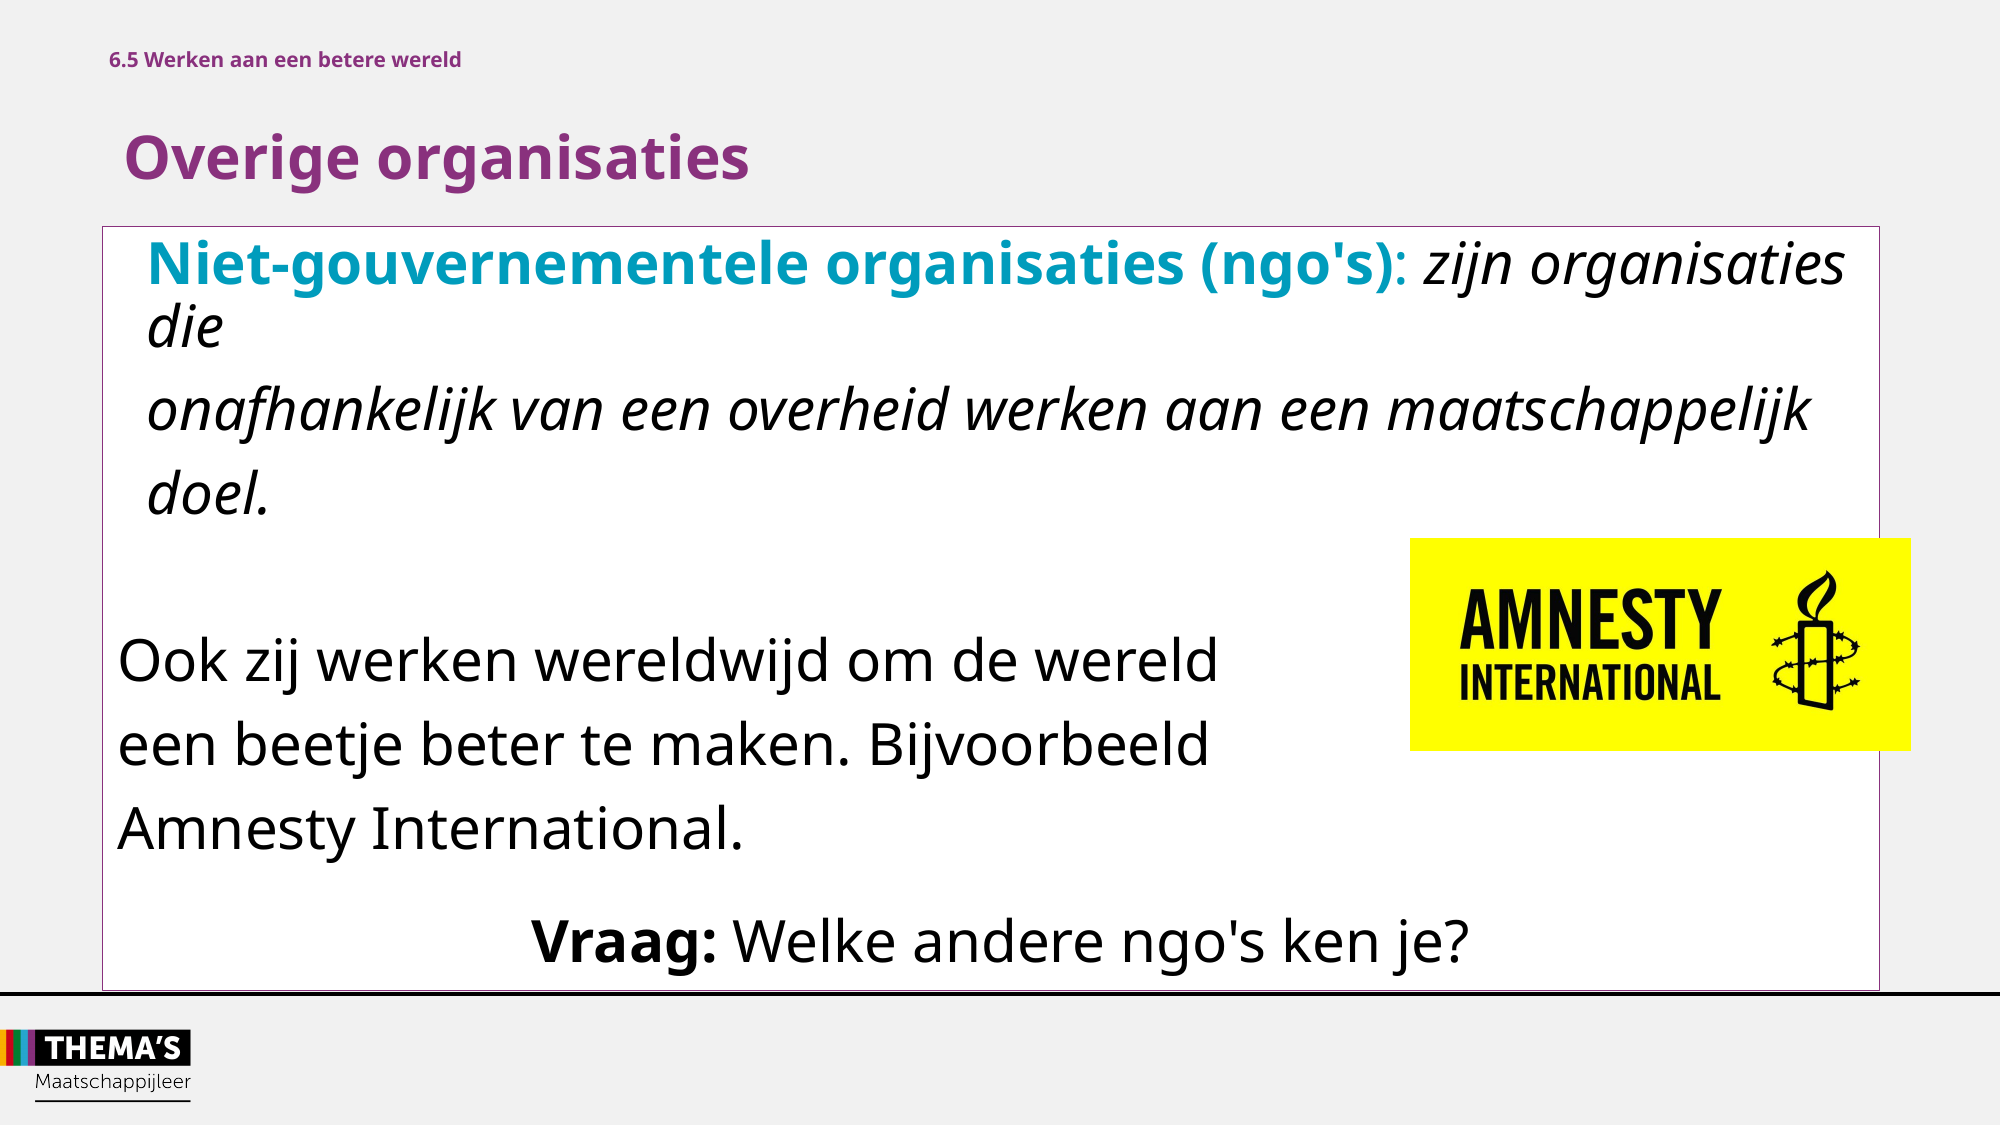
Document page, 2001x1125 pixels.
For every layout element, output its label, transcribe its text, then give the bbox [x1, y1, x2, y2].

list Niet-gouvernementele organisaties (ngo's): zijn organisaties die onafhankelijk van een overheid werken aan een maatschappelijk doel. Ook zij werken wereldwijd om de wereld een beetje beter te maken. Bijvoorbeeld Amnesty International. [102, 226, 1880, 991]
list 6.5 Werken aan een betere wereld [94, 33, 941, 88]
picture [1410, 538, 1911, 751]
picture [0, 993, 203, 1125]
list Overige organisaties [108, 119, 1893, 210]
text_box Vraag: Welke andere ngo's ken je? [516, 904, 1485, 983]
